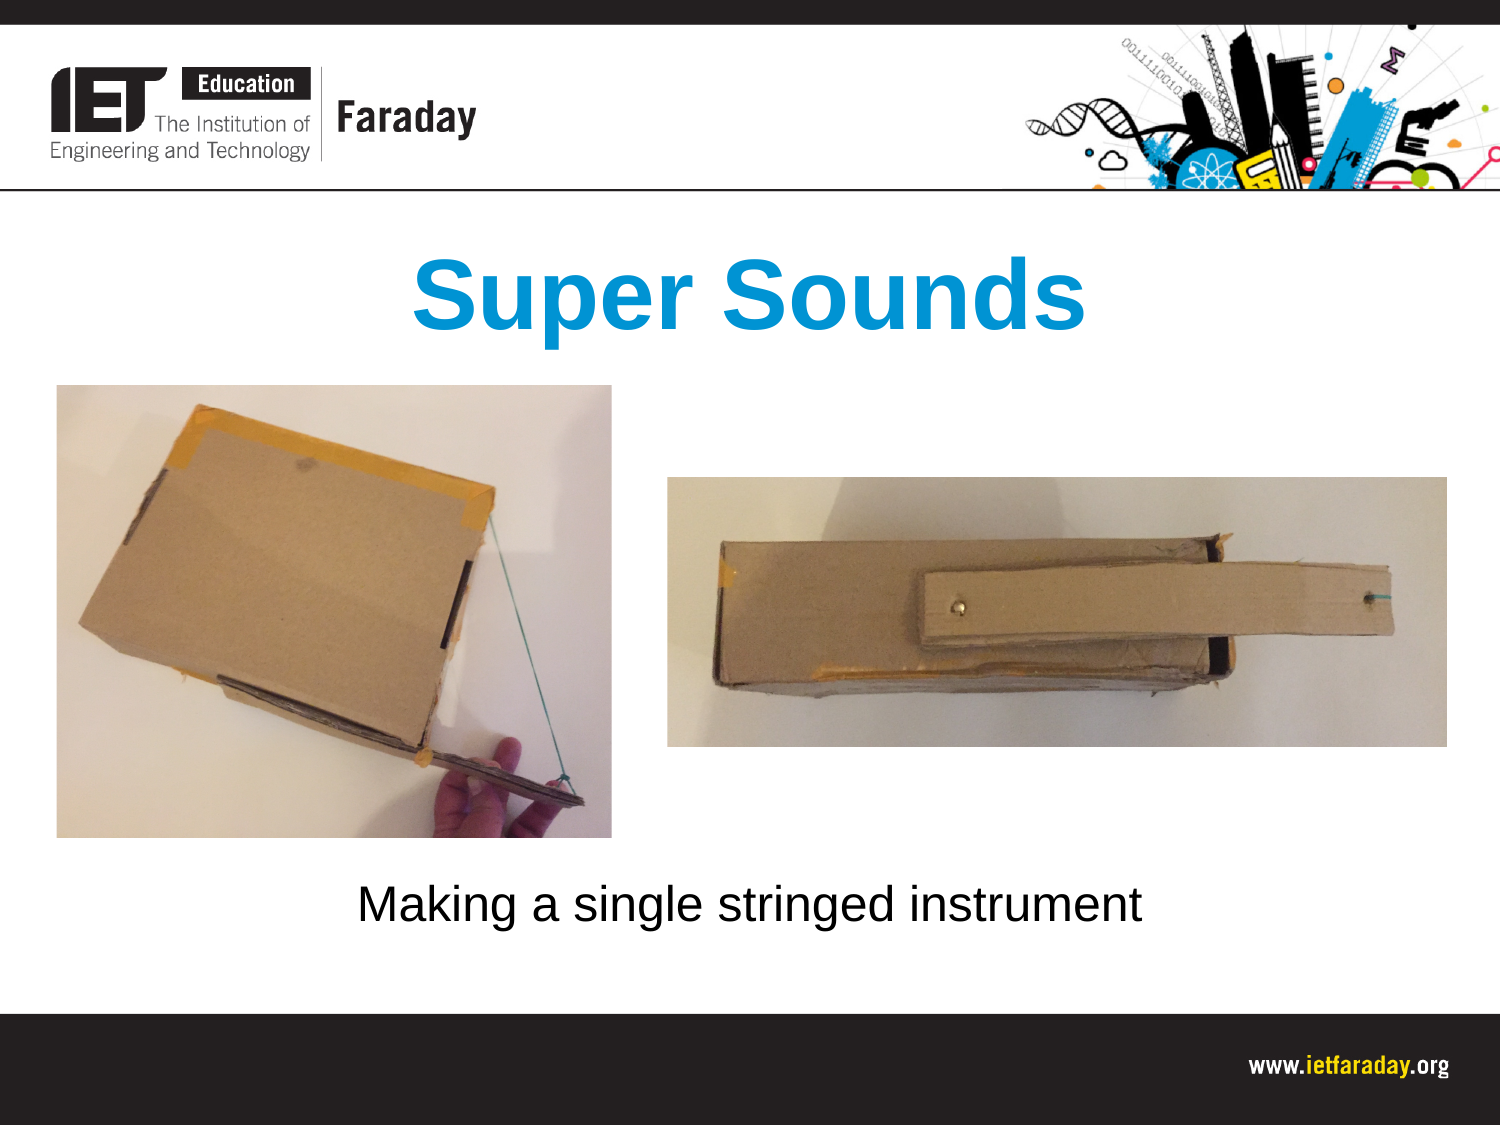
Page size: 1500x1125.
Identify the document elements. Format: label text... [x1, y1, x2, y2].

picture [0, 0, 1500, 1125]
text_box Making a single stringed instrument [289, 864, 1211, 940]
text_box Super Sounds [165, 222, 1335, 358]
